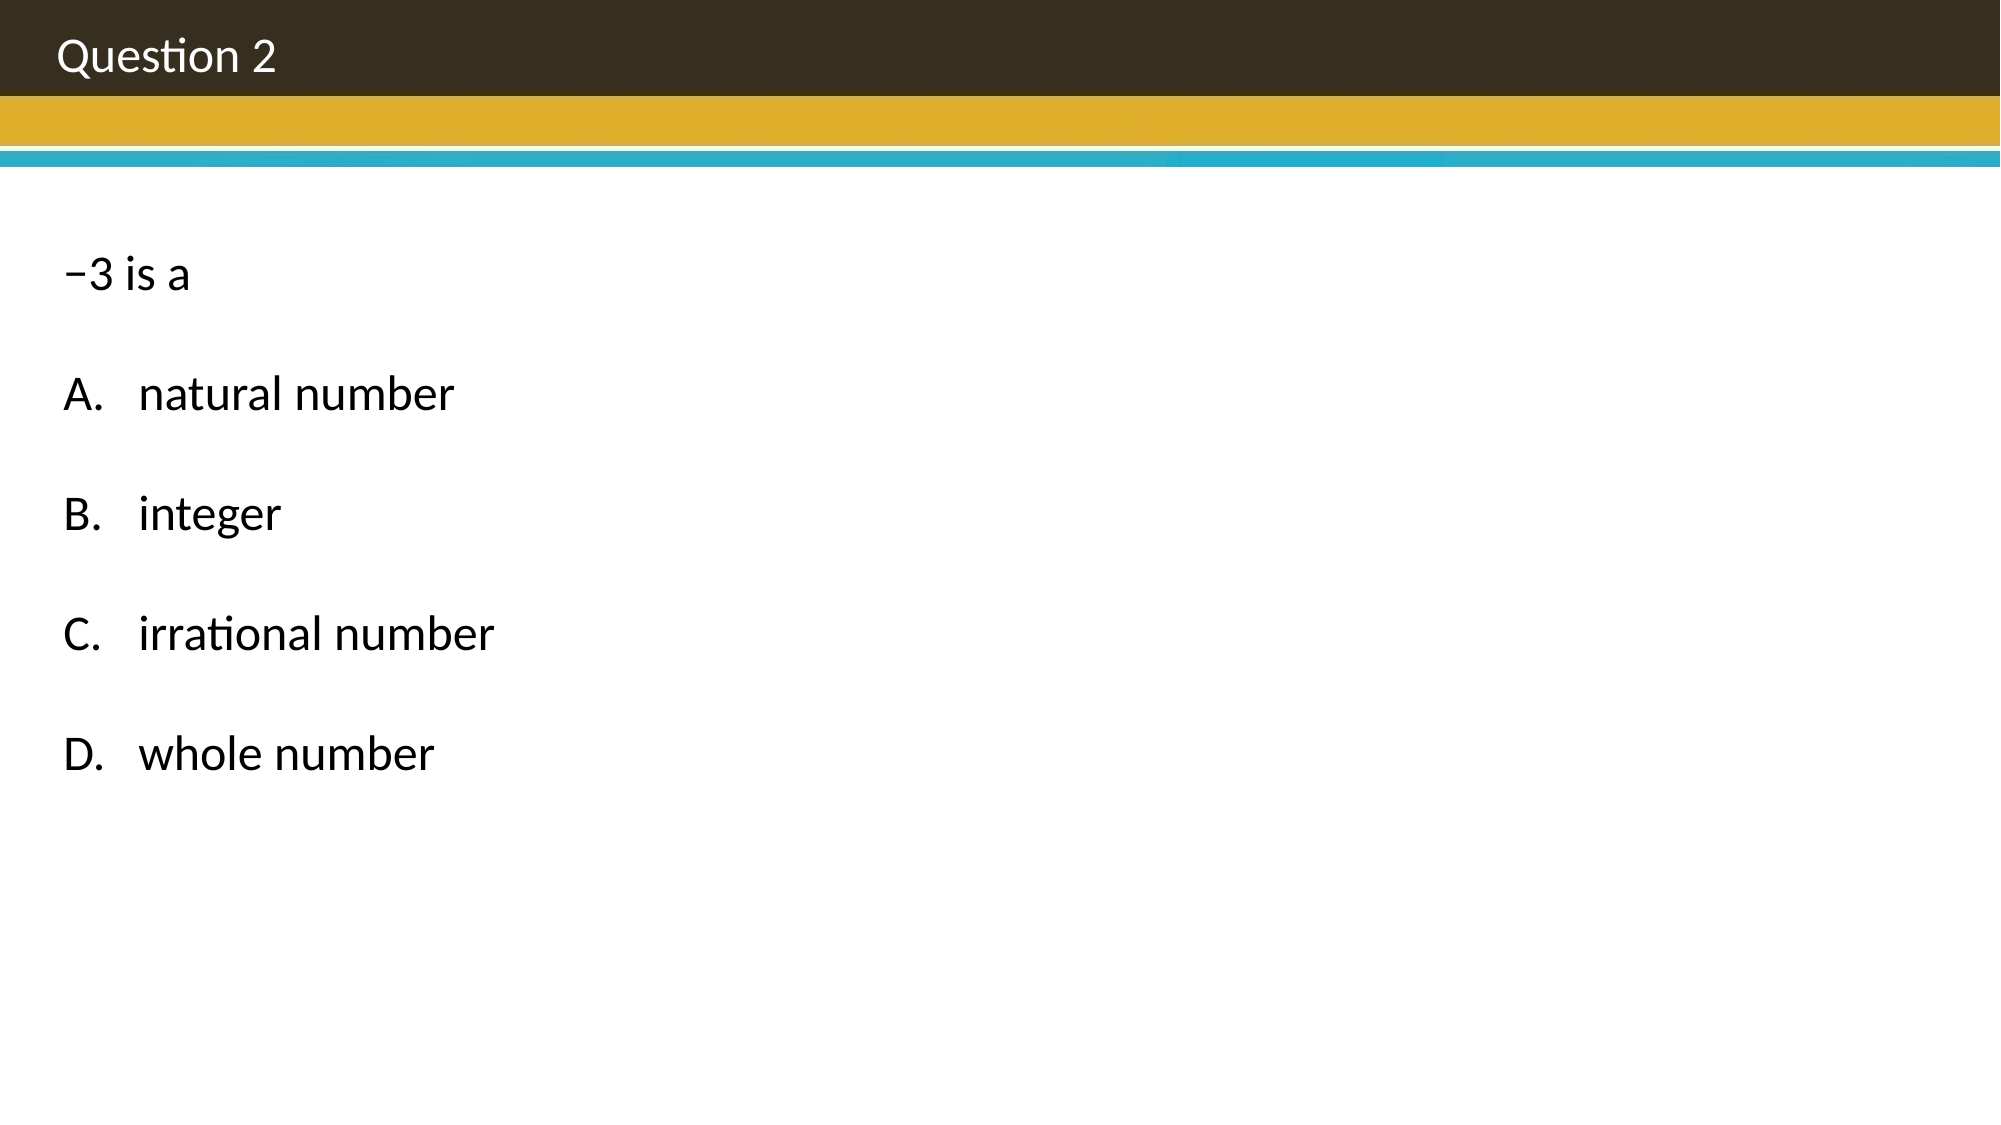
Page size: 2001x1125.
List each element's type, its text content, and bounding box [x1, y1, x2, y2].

text_box −3 is a natural number integer irrational number whole number [48, 233, 698, 789]
picture [0, 0, 2000, 167]
text_box Question 2 [41, 14, 293, 90]
